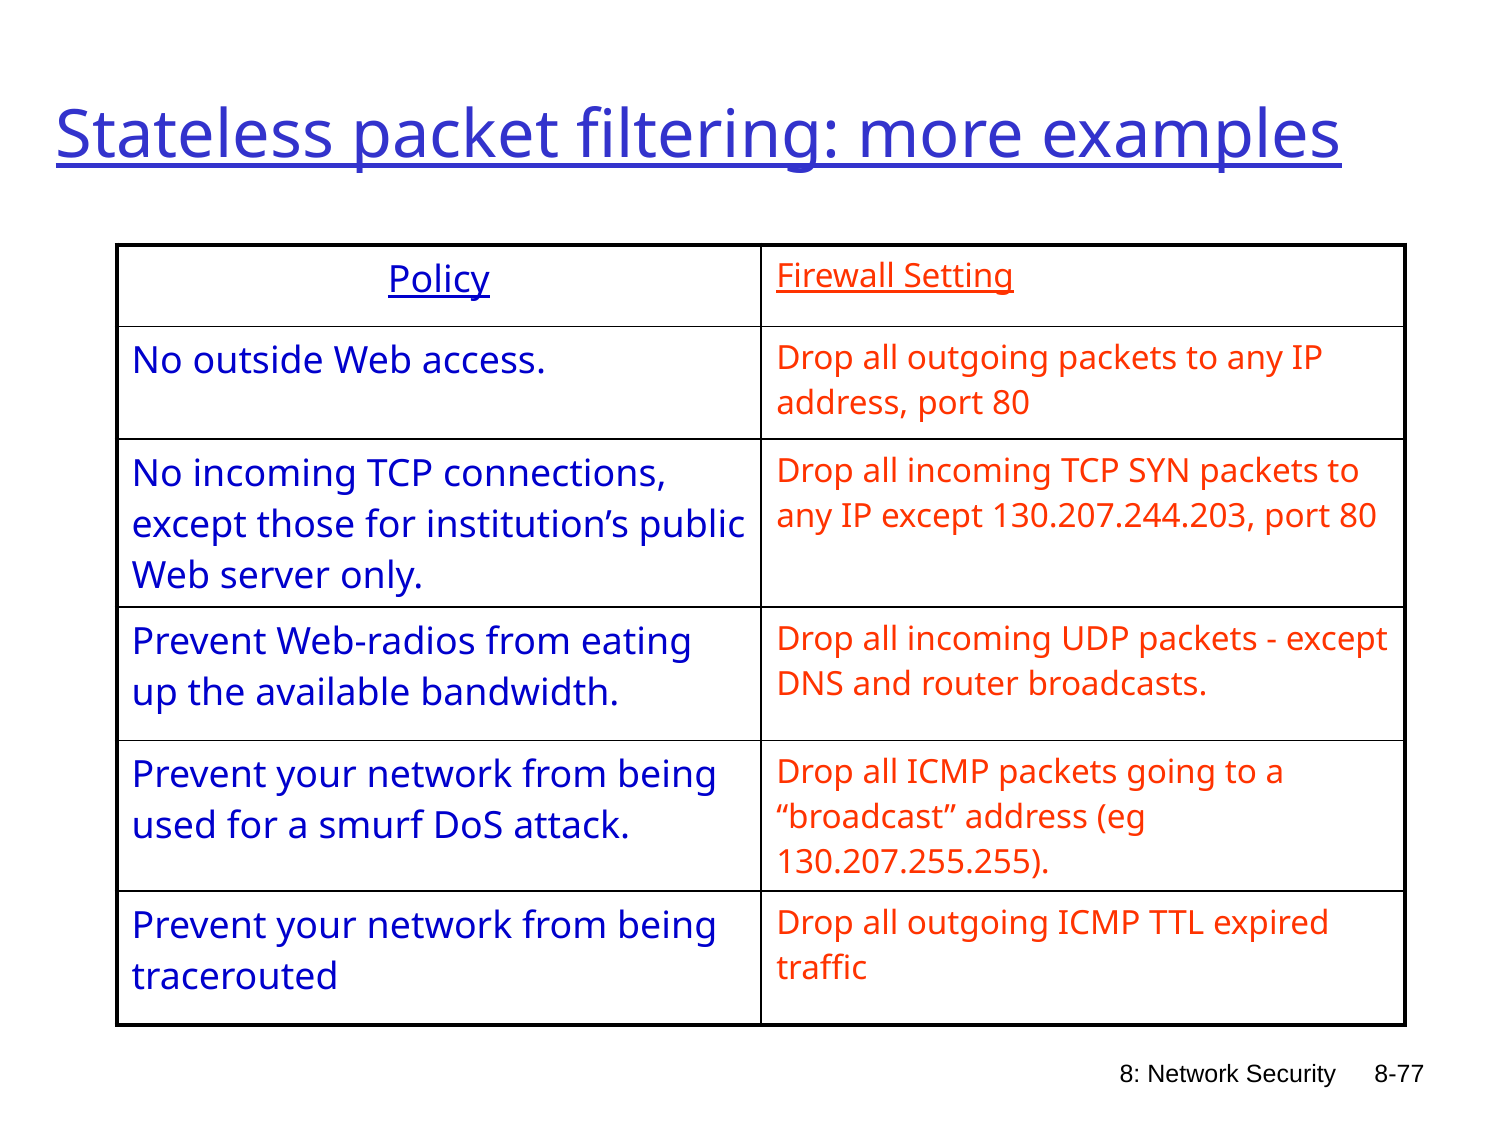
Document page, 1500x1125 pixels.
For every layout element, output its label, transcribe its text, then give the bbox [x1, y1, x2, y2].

table_cell No incoming TCP connections, except those for institution’s public Web server only. [119, 440, 760, 606]
table_header Firewall Setting [762, 247, 1403, 326]
table_cell Drop all ICMP packets going to a “broadcast” address (eg 130.207.255.255). [762, 741, 1403, 890]
list [0, 200, 675, 969]
table_cell Prevent your network from being used for a smurf DoS attack. [119, 741, 760, 890]
table_cell Drop all outgoing packets to any IP address, port 80 [762, 327, 1403, 438]
table_cell Prevent your network from being tracerouted [119, 892, 760, 1023]
table_cell Drop all incoming UDP packets - except DNS and router broadcasts. [762, 608, 1403, 740]
title Stateless packet filtering: more examples [40, 37, 1415, 225]
table_cell No outside Web access. [119, 327, 760, 438]
table_cell Drop all incoming TCP SYN packets to any IP except 130.207.244.203, port 80 [762, 440, 1403, 606]
footer 8: Network Security [876, 1050, 1352, 1125]
slide_number 8-77 [1320, 1050, 1440, 1099]
table_cell Drop all outgoing ICMP TTL expired traffic [762, 892, 1403, 1023]
table_header Policy [119, 247, 760, 326]
table_cell Prevent Web-radios from eating up the available bandwidth. [119, 608, 760, 740]
